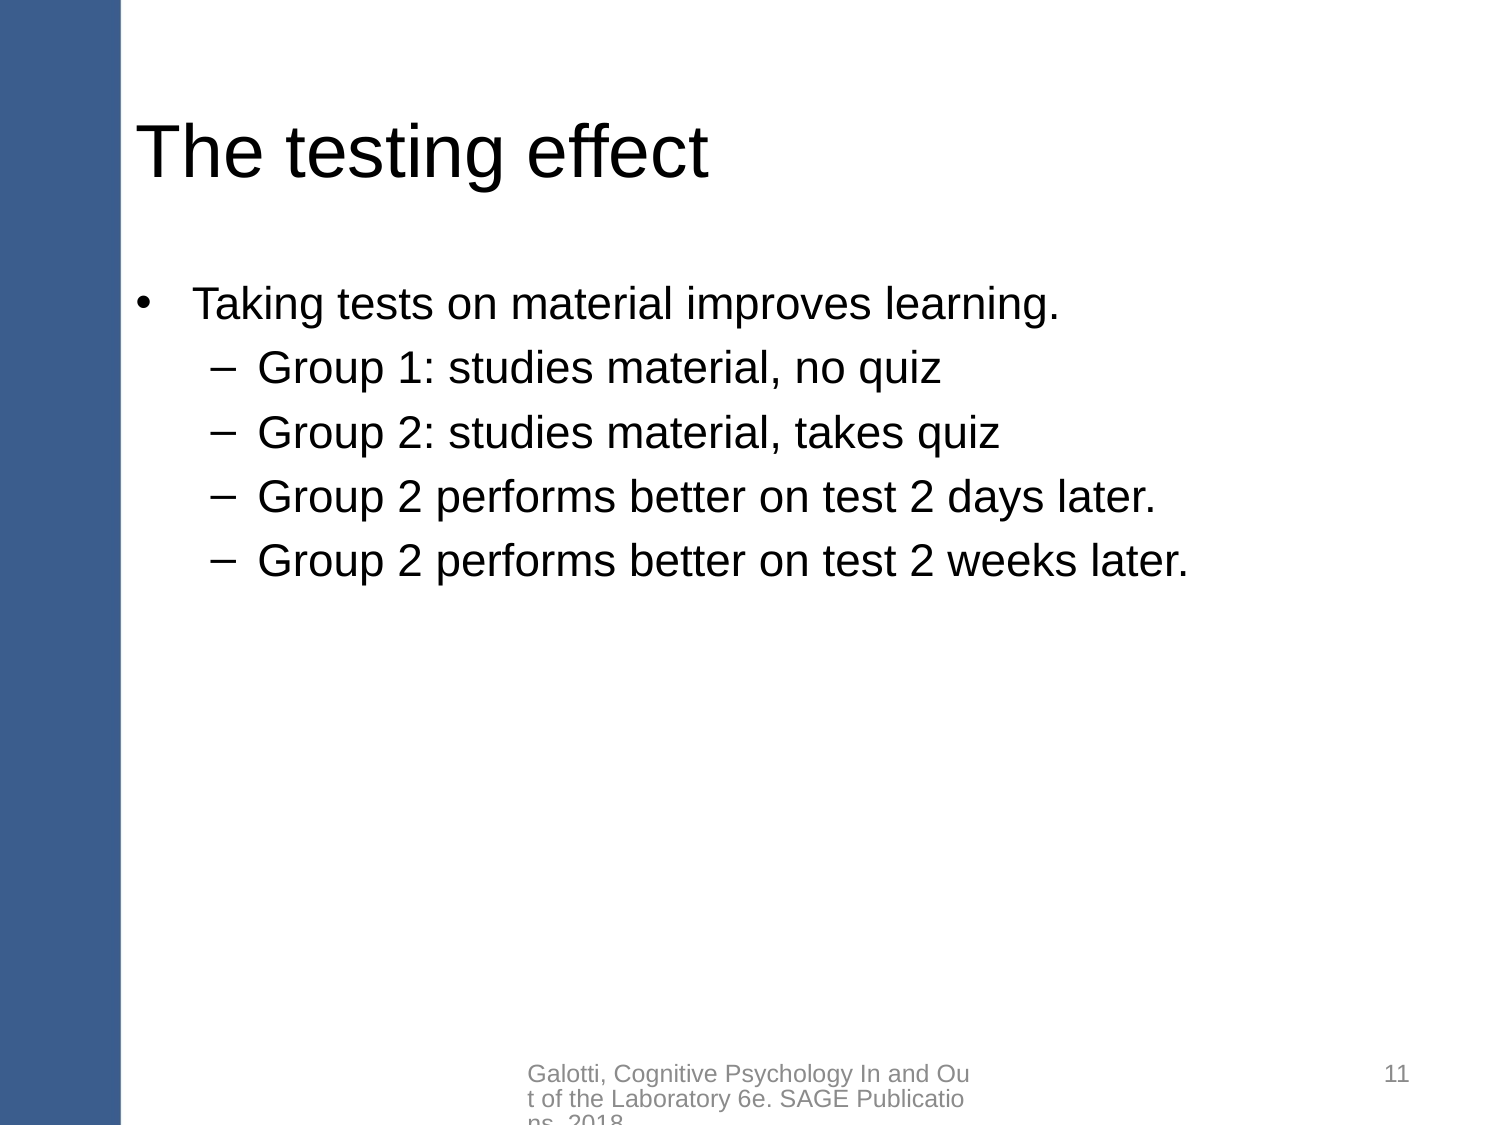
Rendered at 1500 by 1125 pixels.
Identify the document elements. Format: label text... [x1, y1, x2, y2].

title The testing effect [120, 69, 1471, 225]
list Taking tests on material improves learning. Group 1: studies material, no quiz Group 2: studies material, takes quiz Group 2 performs better on test 2 days later. Group 2 performs better on test 2 weeks later. [120, 266, 1471, 1009]
slide_number 11 [1074, 1042, 1425, 1103]
footer Galotti, Cognitive Psychology In and Out of the Laboratory 6e. SAGE Publications, 2018. [512, 1042, 988, 1103]
picture [0, 0, 1500, 1125]
